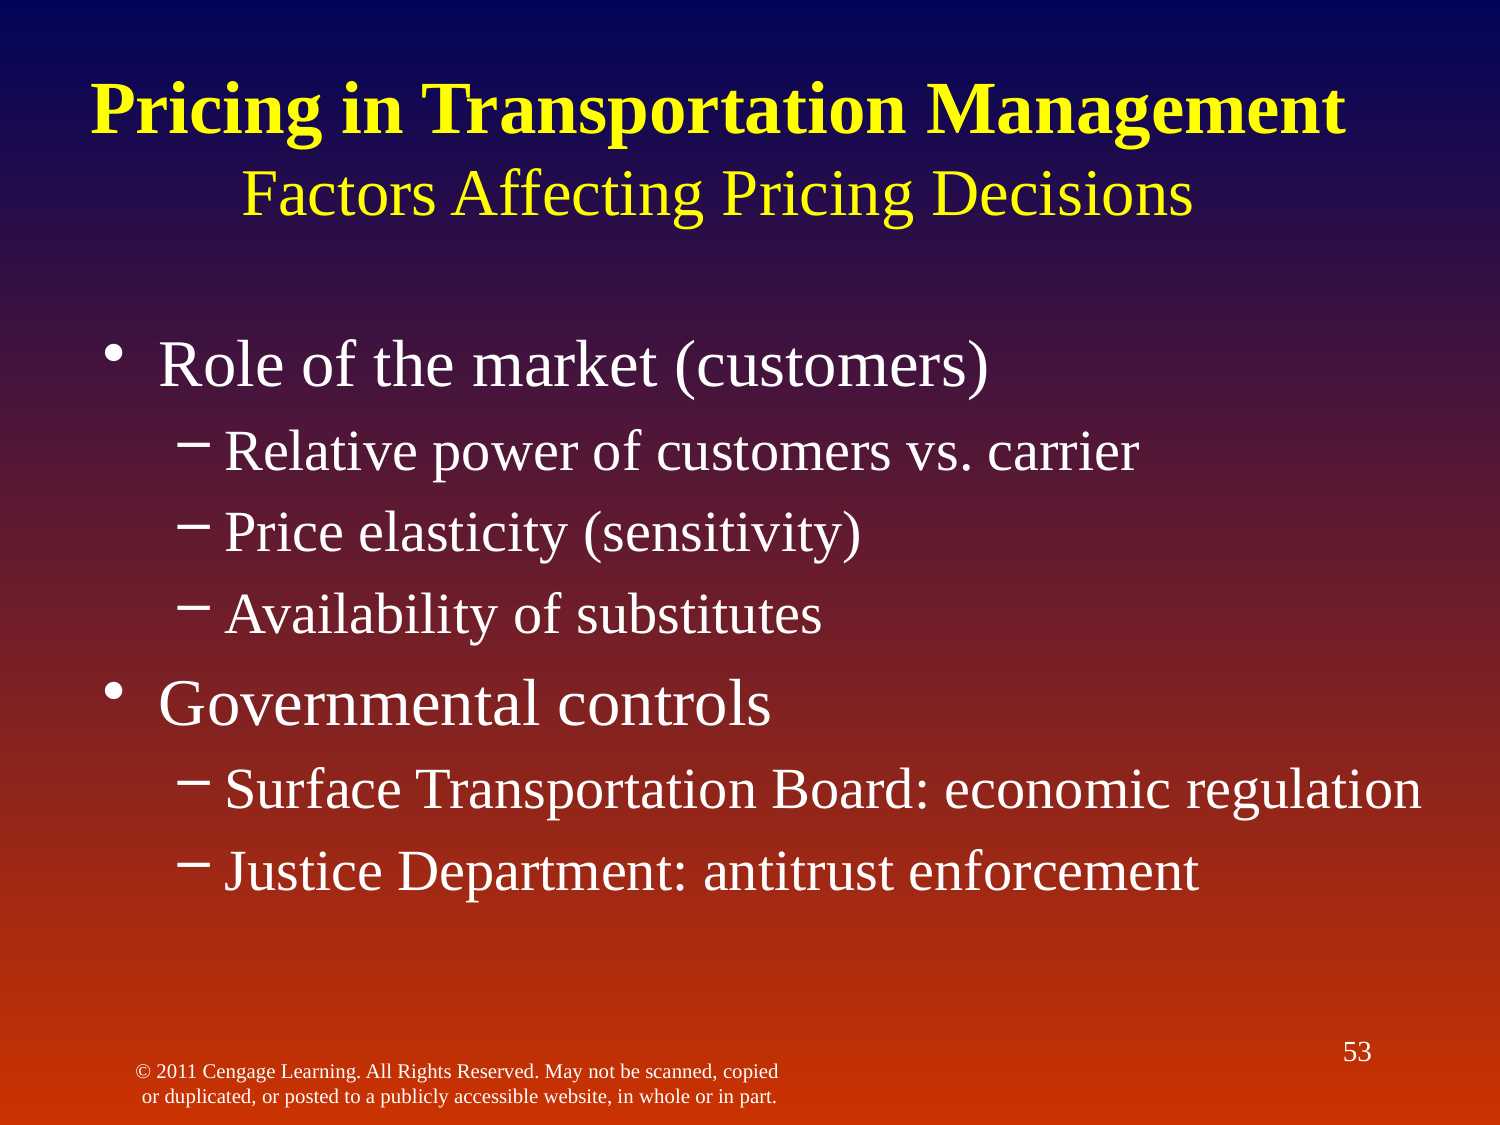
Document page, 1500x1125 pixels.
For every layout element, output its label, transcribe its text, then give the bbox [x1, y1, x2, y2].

slide_number 53 [1074, 1051, 1388, 1101]
footer © 2011 Cengage Learning. All Rights Reserved. May not be scanned, copied or duplicated, or posted to a publicly accessible website, in whole or in part. [112, 1051, 813, 1101]
title Pricing in Transportation Management Factors Affecting Pricing Decisions [49, 37, 1388, 251]
list Role of the market (customers) Relative power of customers vs. carrier Price elasticity (sensitivity) Availability of substitutes Governmental controls Surface Transportation Board: economic regulation Justice Department: antitrust enforcement [87, 312, 1463, 1051]
